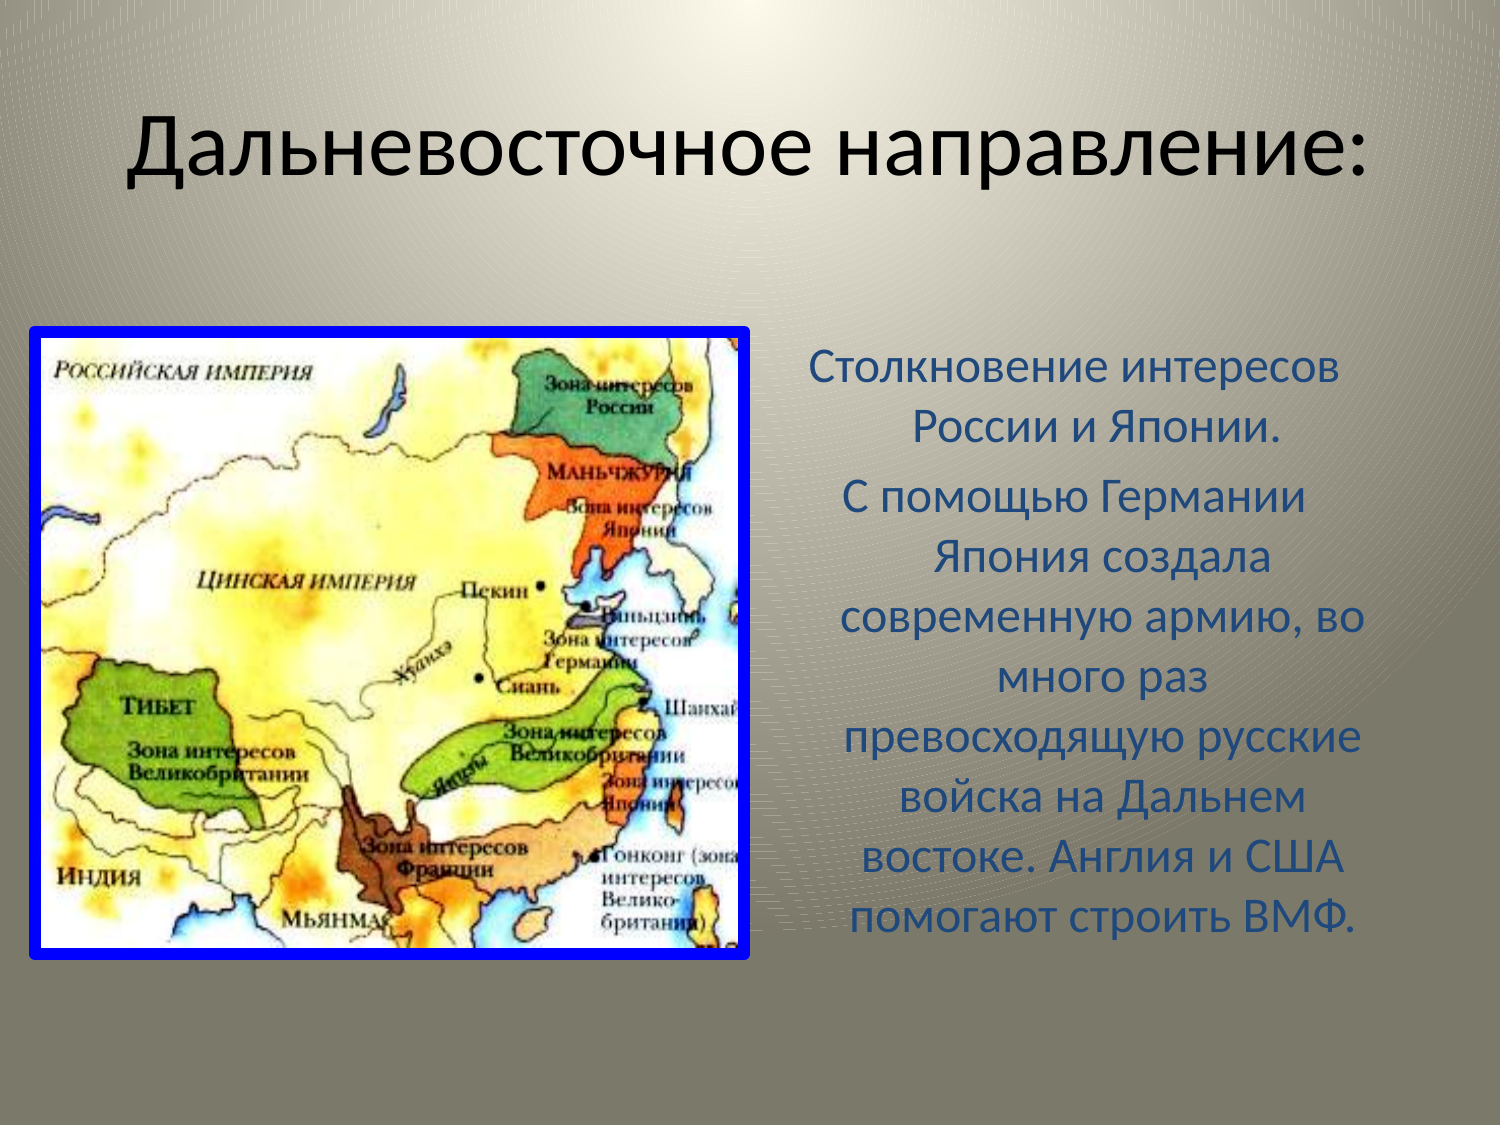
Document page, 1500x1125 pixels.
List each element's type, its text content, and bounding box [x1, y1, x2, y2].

title Дальневосточное направление: [75, 45, 1425, 233]
list Столкновение интересов России и Японии. С помощью Германии Япония создала современную армию, во много раз превосходящую русские войска на Дальнем востоке. Англия и США помогают строить ВМФ. [761, 324, 1388, 1000]
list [40, 337, 739, 948]
